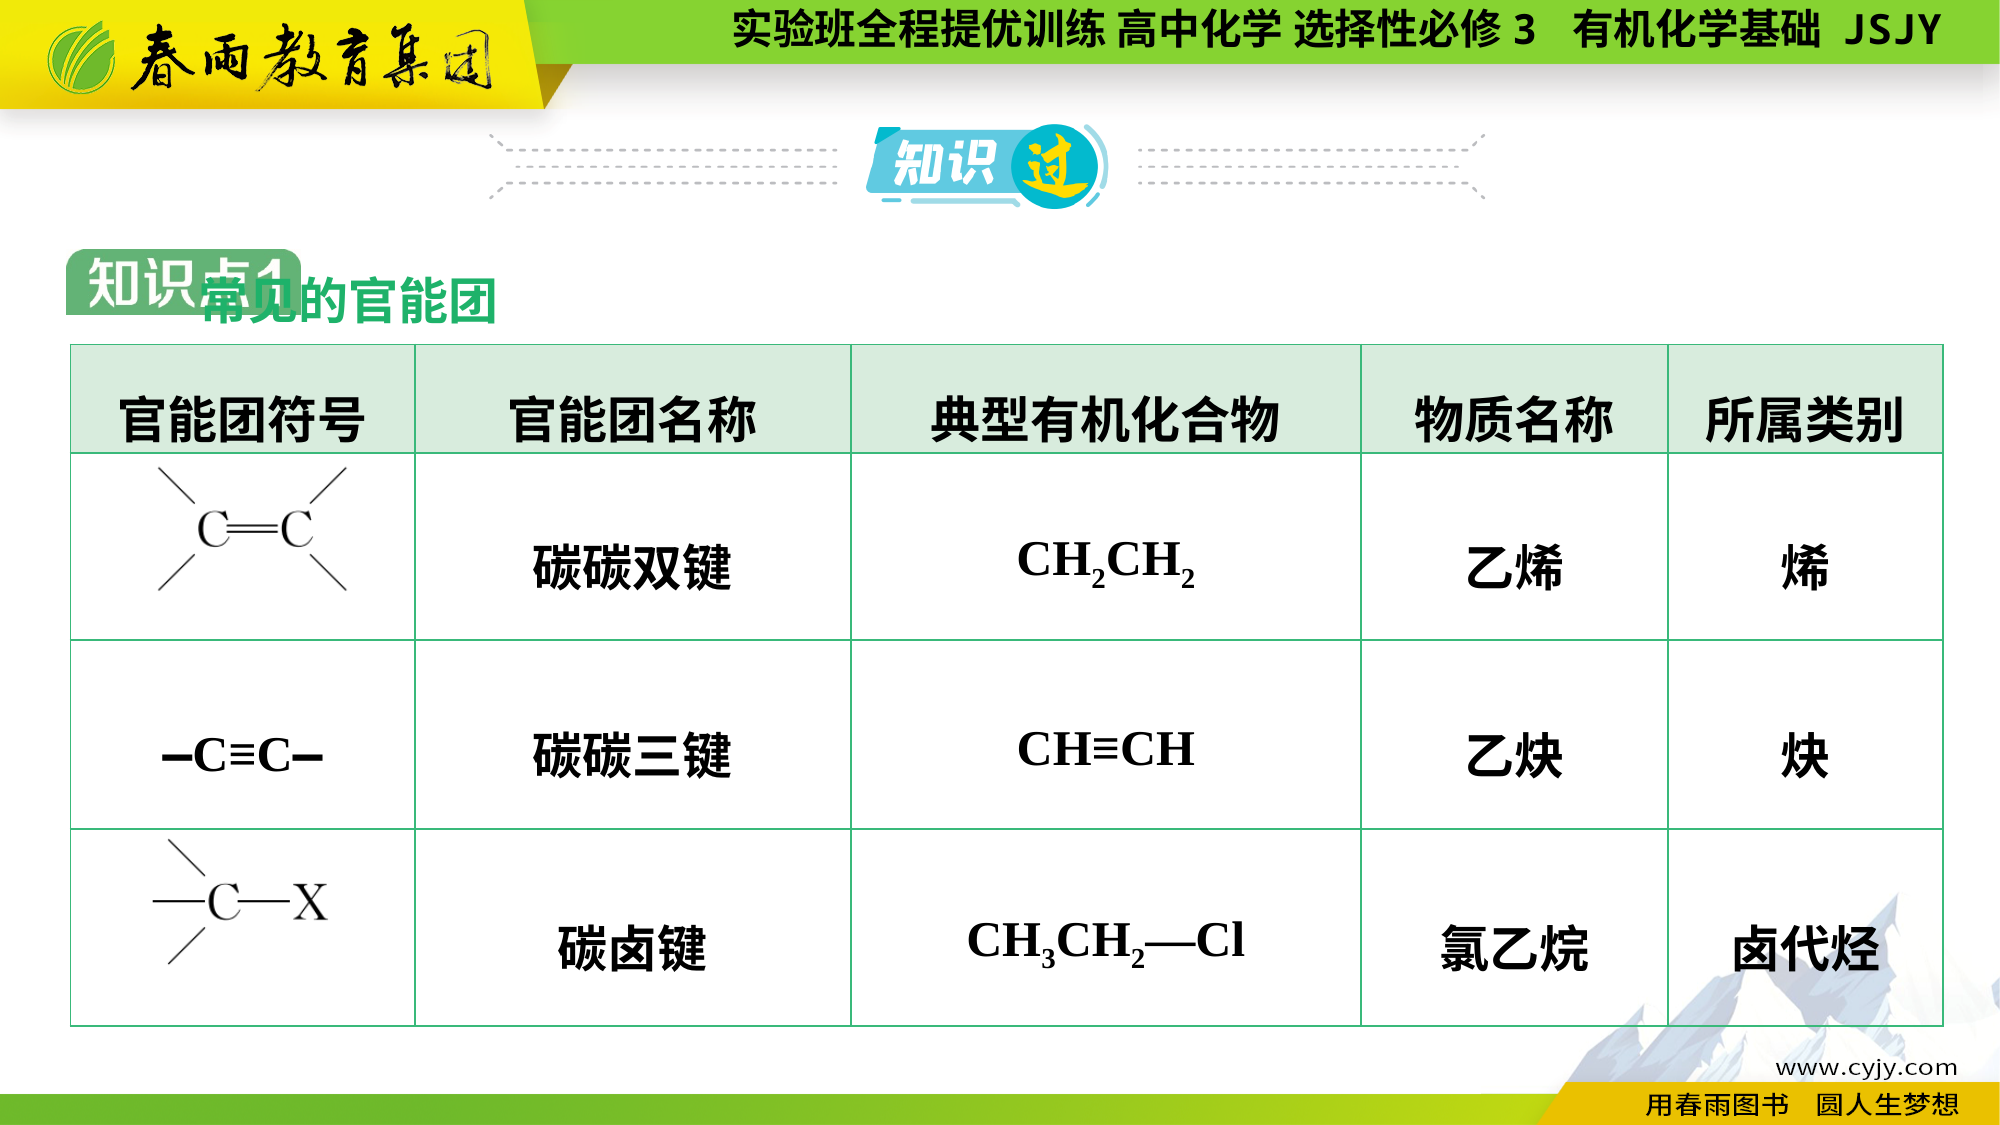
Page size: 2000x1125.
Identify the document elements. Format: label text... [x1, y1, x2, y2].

list 常见的官能团 [59, 231, 1944, 327]
picture [0, 0, 2000, 1125]
